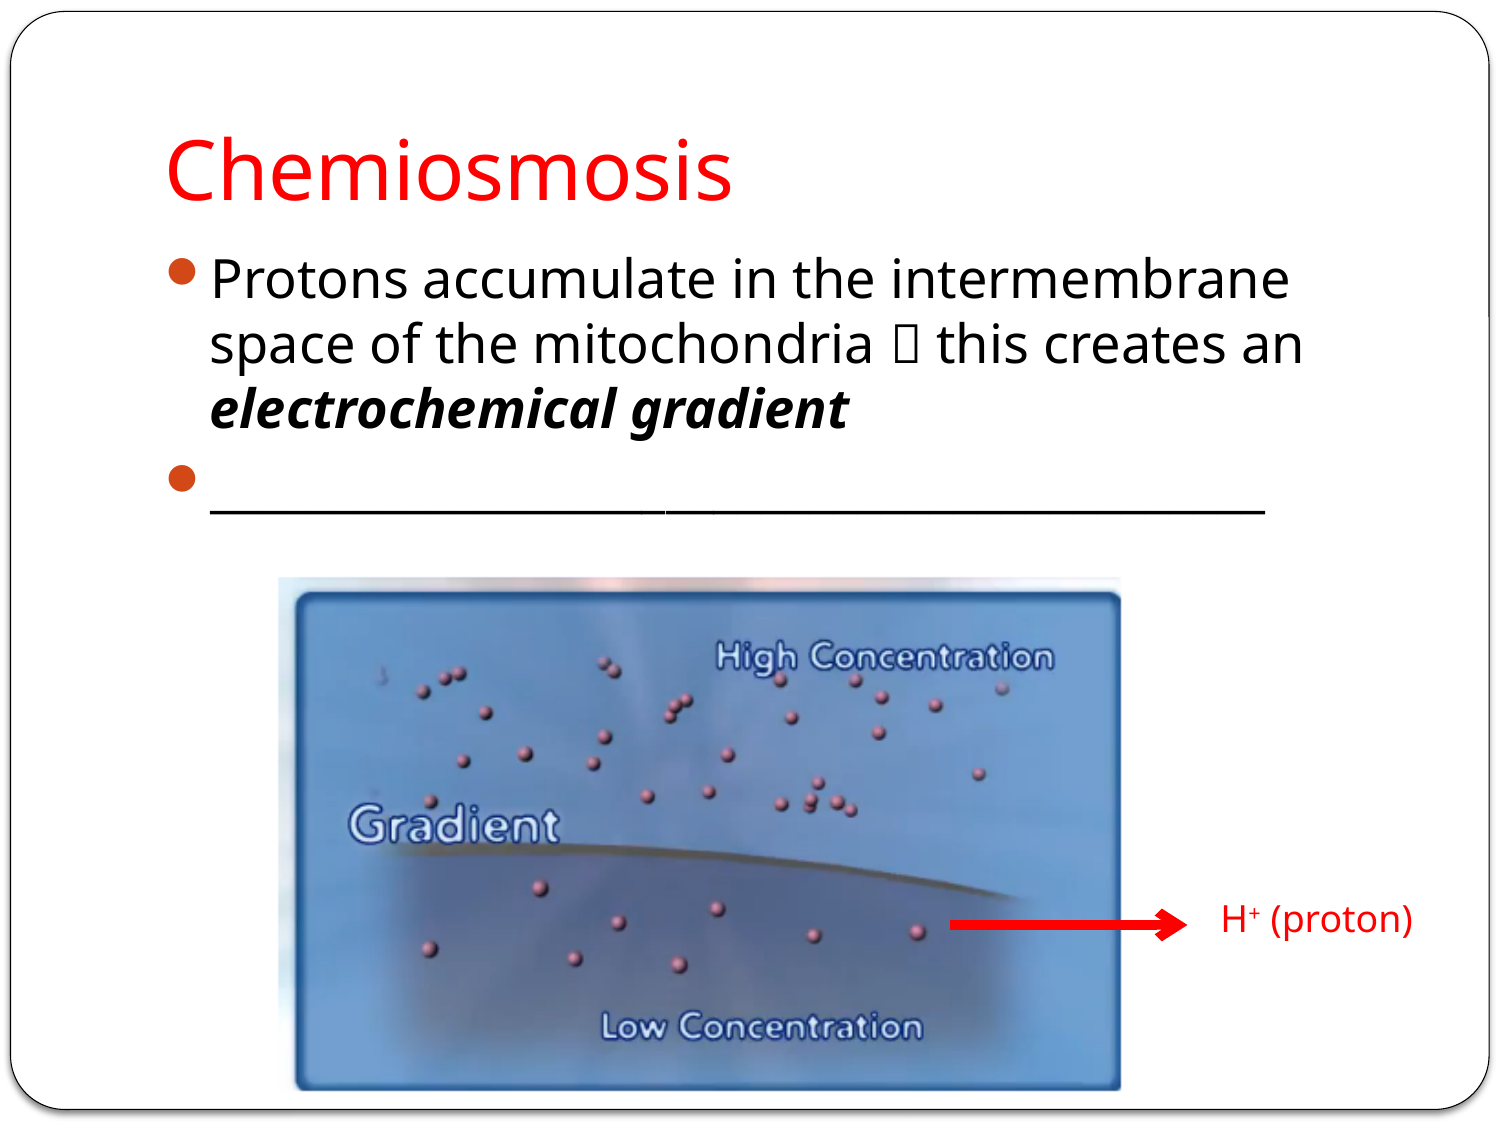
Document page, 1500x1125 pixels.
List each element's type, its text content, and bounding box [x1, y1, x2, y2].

text_box H+ (proton) [1200, 887, 1450, 954]
title Chemiosmosis [150, 45, 1425, 233]
picture [274, 574, 1126, 1095]
list Protons accumulate in the intermembrane space of the mitochondria  this creates an electrochemical gradient ____________________________________________ [150, 237, 1425, 988]
